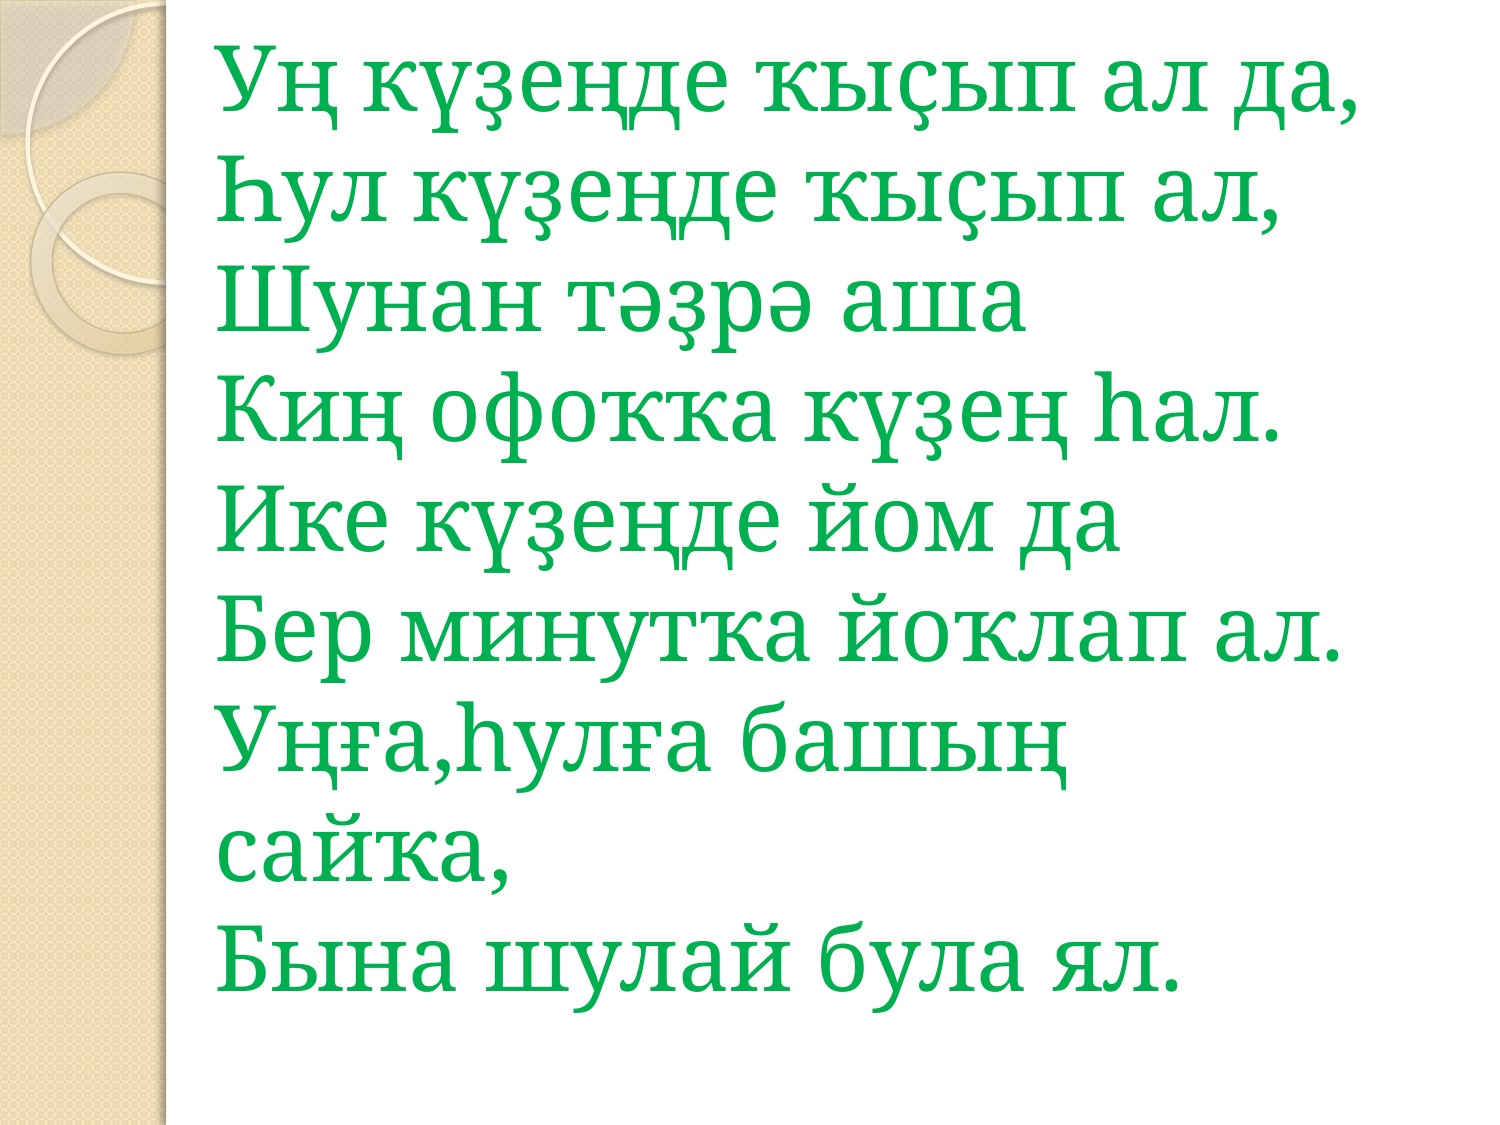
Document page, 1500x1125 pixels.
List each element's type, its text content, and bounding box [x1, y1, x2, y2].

title Уң күҙеңде ҡыҫып ал да, Һул күҙеңде ҡыҫып ал, Шунан тәҙрә аша Киң офоҡҡа күҙең һал. Ике күҙеңде йом да Бер минутҡа йоҡлап ал. Уңға,һулға башың сайҡа, Бына шулай була ял. [200, 90, 1388, 1050]
